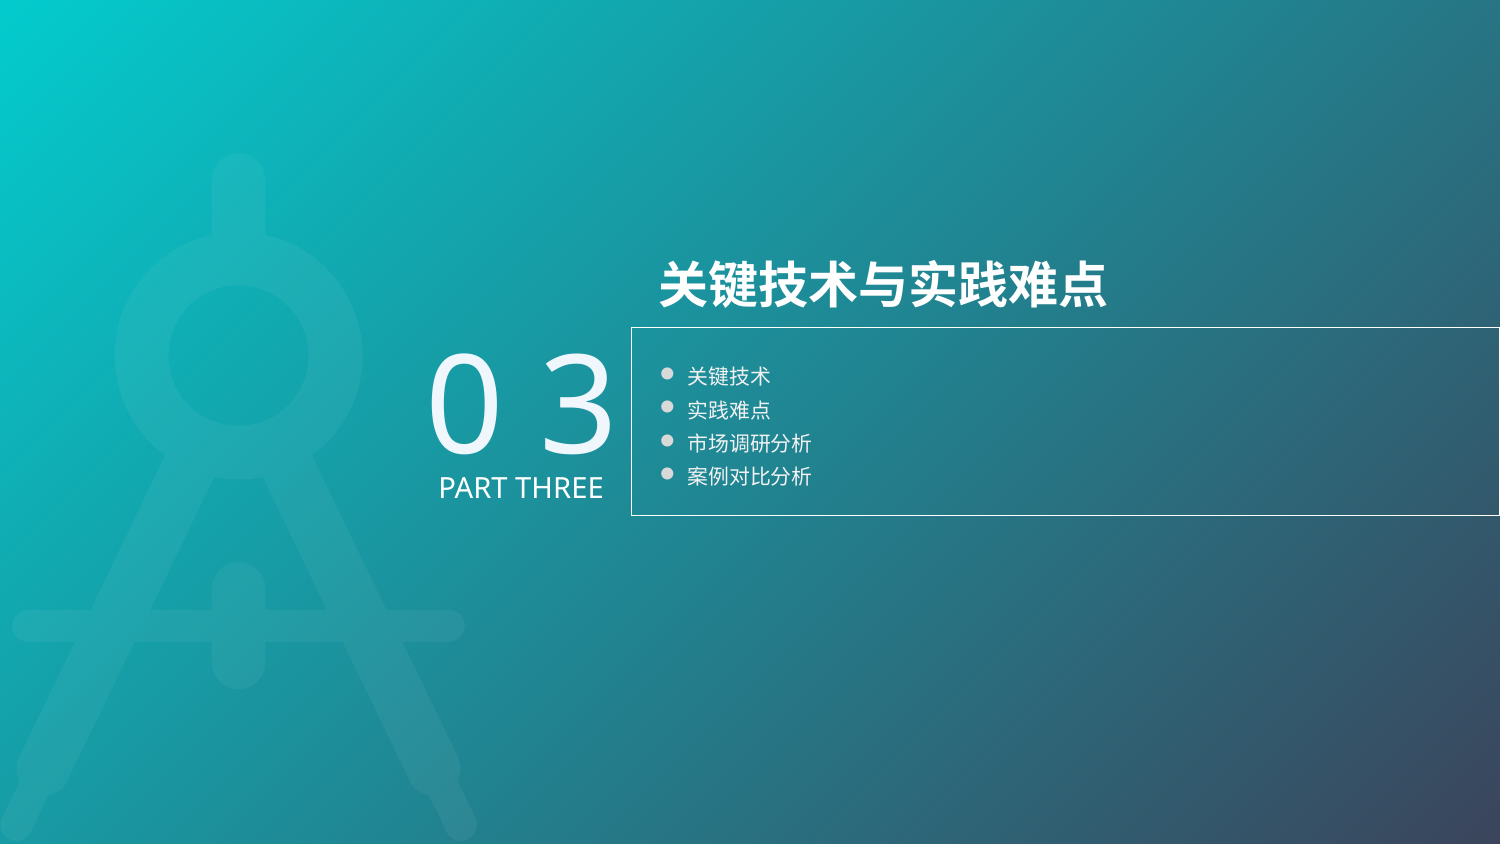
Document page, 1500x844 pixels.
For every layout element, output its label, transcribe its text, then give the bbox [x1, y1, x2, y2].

text_box [631, 327, 1500, 516]
text_box 关键技术与实践难点 [642, 242, 1248, 325]
text_box 关键技术 实践难点 市场调研分析 案例对比分析 [644, 348, 828, 497]
text_box PART THREE [410, 462, 632, 512]
text_box 0 3 [410, 308, 634, 489]
text_box [0, 153, 477, 841]
